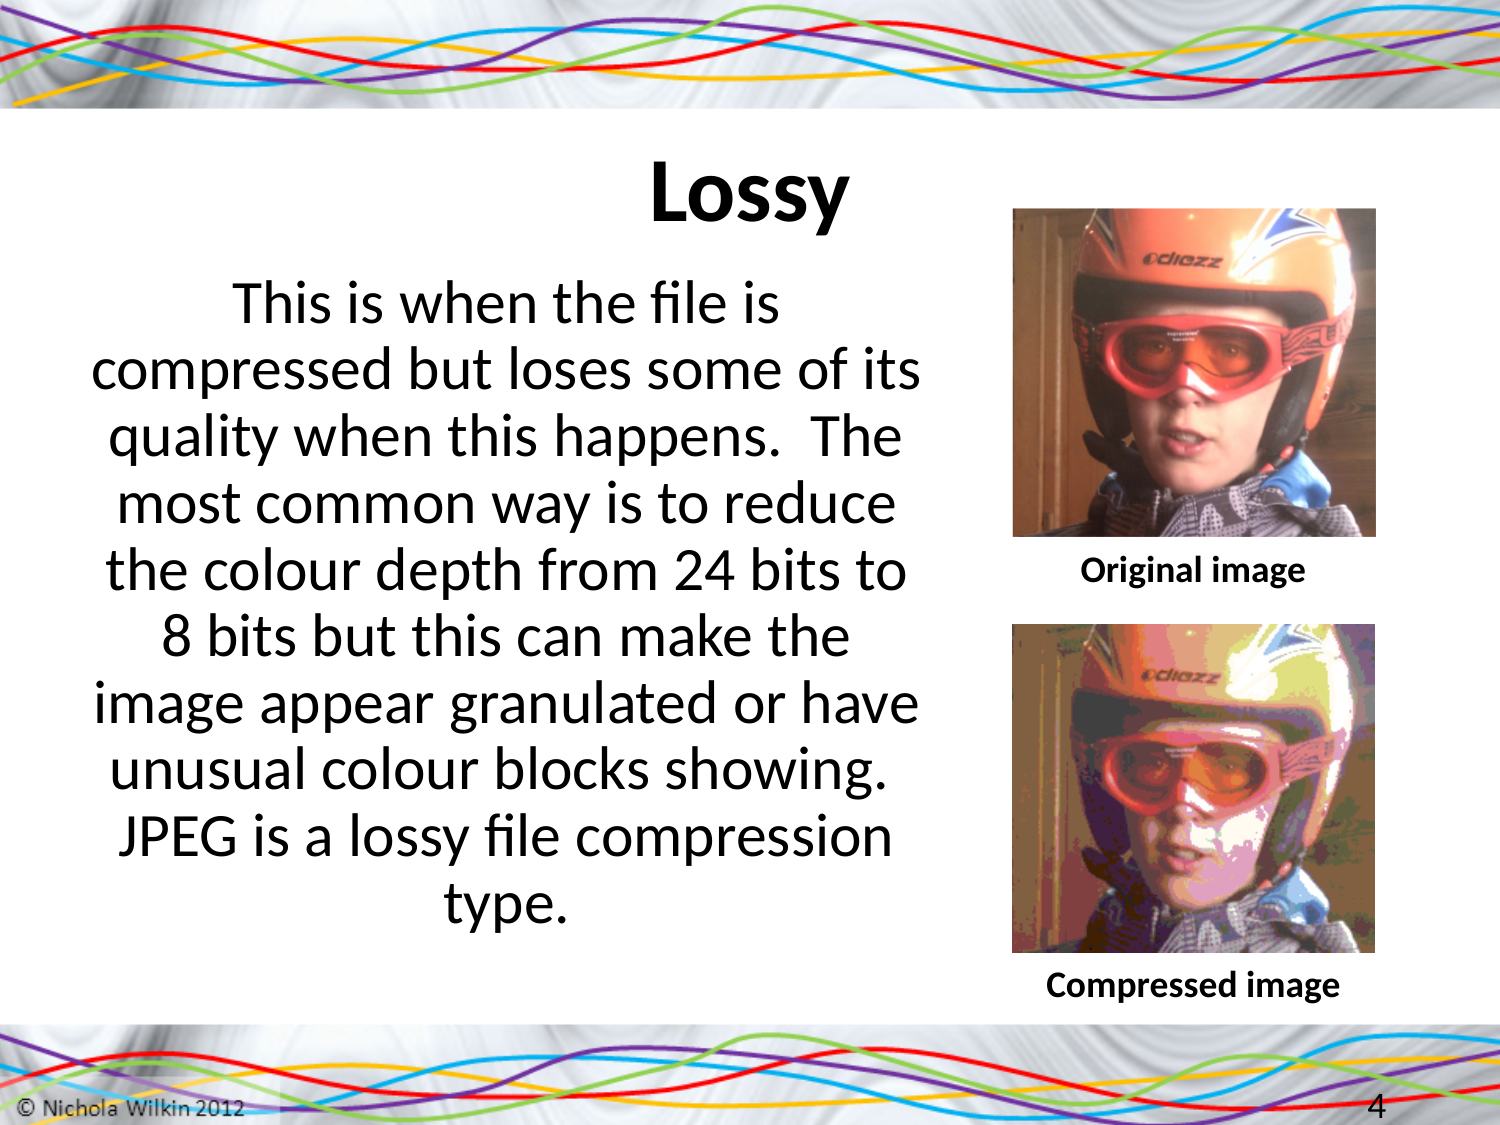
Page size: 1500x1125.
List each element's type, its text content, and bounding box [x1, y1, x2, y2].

list This is when the file is compressed but loses some of its quality when this happens. The most common way is to reduce the colour depth from 24 bits to 8 bits but this can make the image appear granulated or have unusual colour blocks showing. JPEG is a lossy file compression type. [75, 262, 939, 1005]
text_box Original image [1013, 537, 1374, 598]
title Lossy [75, 113, 1425, 256]
text_box Compressed image [1013, 961, 1374, 1013]
slide_number 4 [1352, 1074, 1465, 1125]
picture [0, 0, 1500, 1125]
